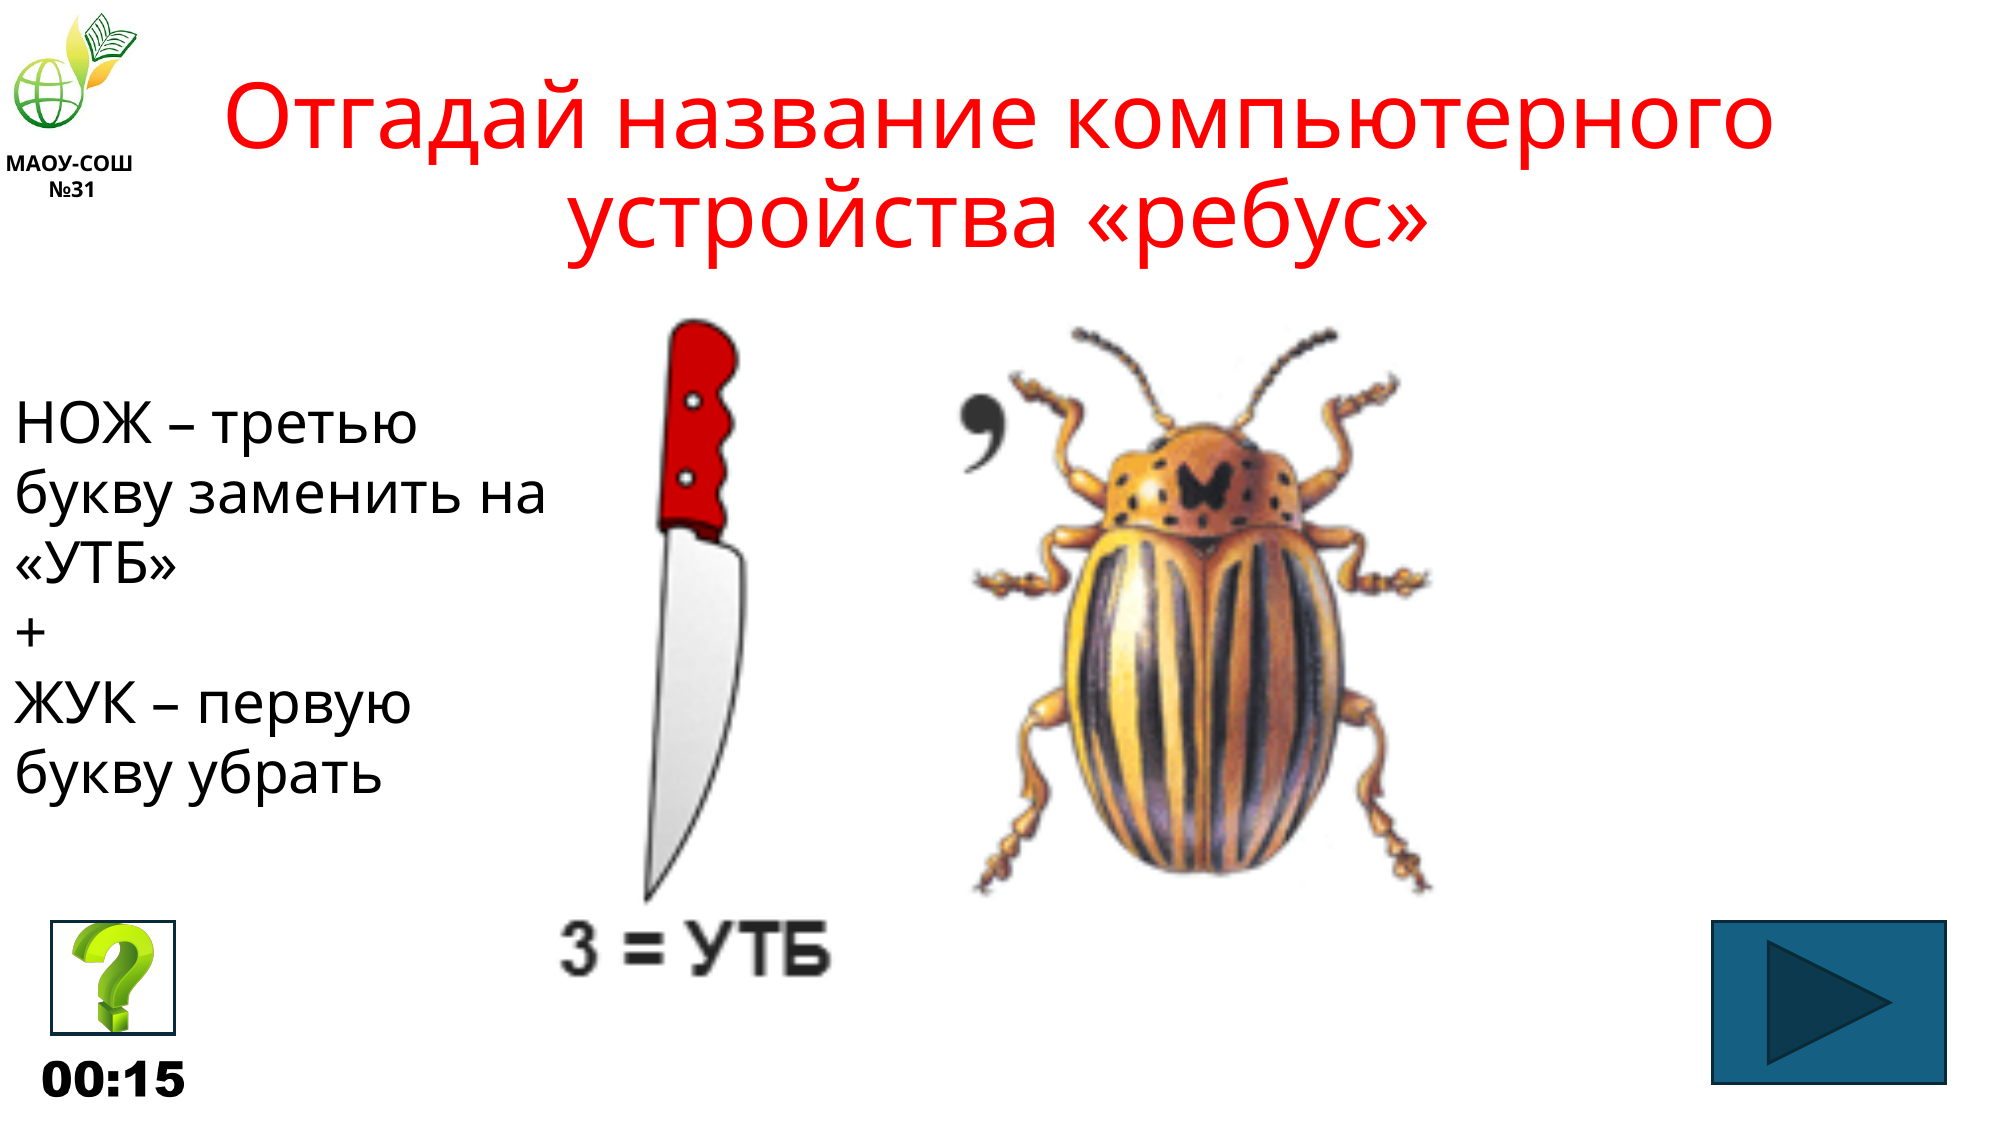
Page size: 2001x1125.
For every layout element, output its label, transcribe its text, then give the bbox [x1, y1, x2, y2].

picture [0, 0, 145, 142]
title Отгадай название компьютерного устройства «ребус» [137, 59, 1863, 278]
picture [518, 276, 1482, 1030]
picture [4, 1039, 223, 1125]
text_box [1711, 920, 1947, 1085]
text_box НОЖ – третью букву заменить на «УТБ» + ЖУК – первую букву убрать [0, 378, 518, 813]
text_box [50, 920, 176, 1036]
